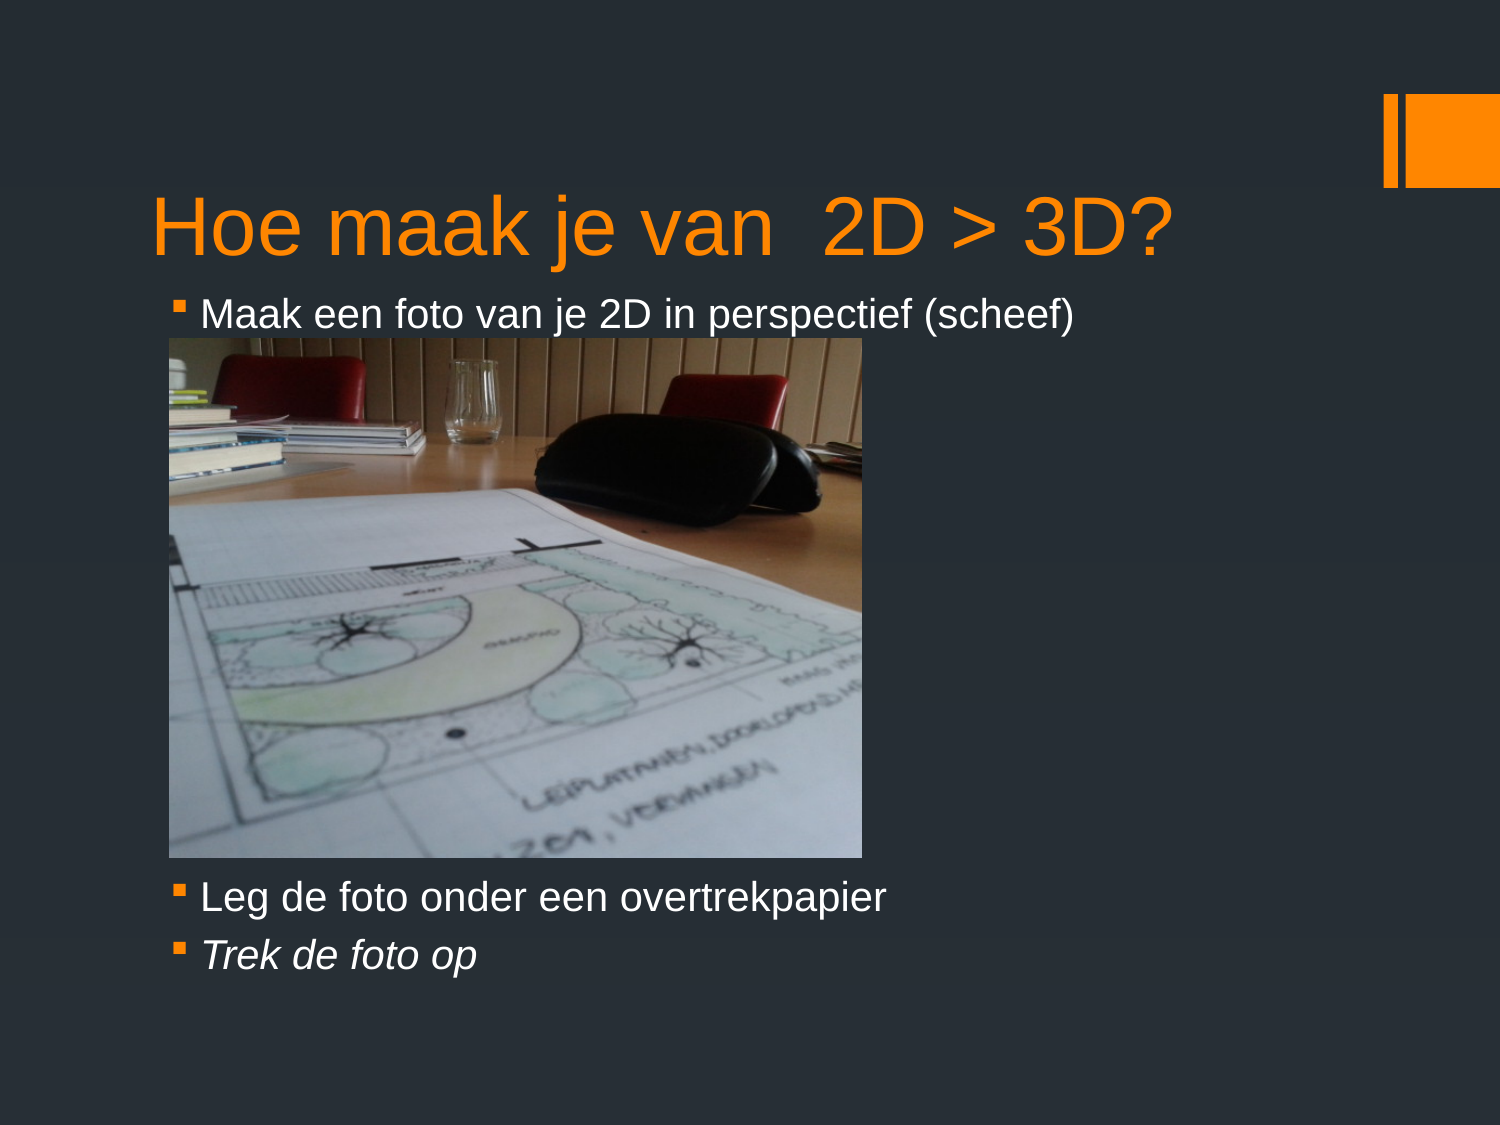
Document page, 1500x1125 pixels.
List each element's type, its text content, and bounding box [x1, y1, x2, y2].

picture [168, 337, 863, 858]
list Maak een foto van je 2D in perspectief (scheef) Leg de foto onder een overtrekpapier Trek de foto op [147, 278, 1348, 1083]
title Hoe maak je van 2D > 3D? [135, 90, 1336, 280]
